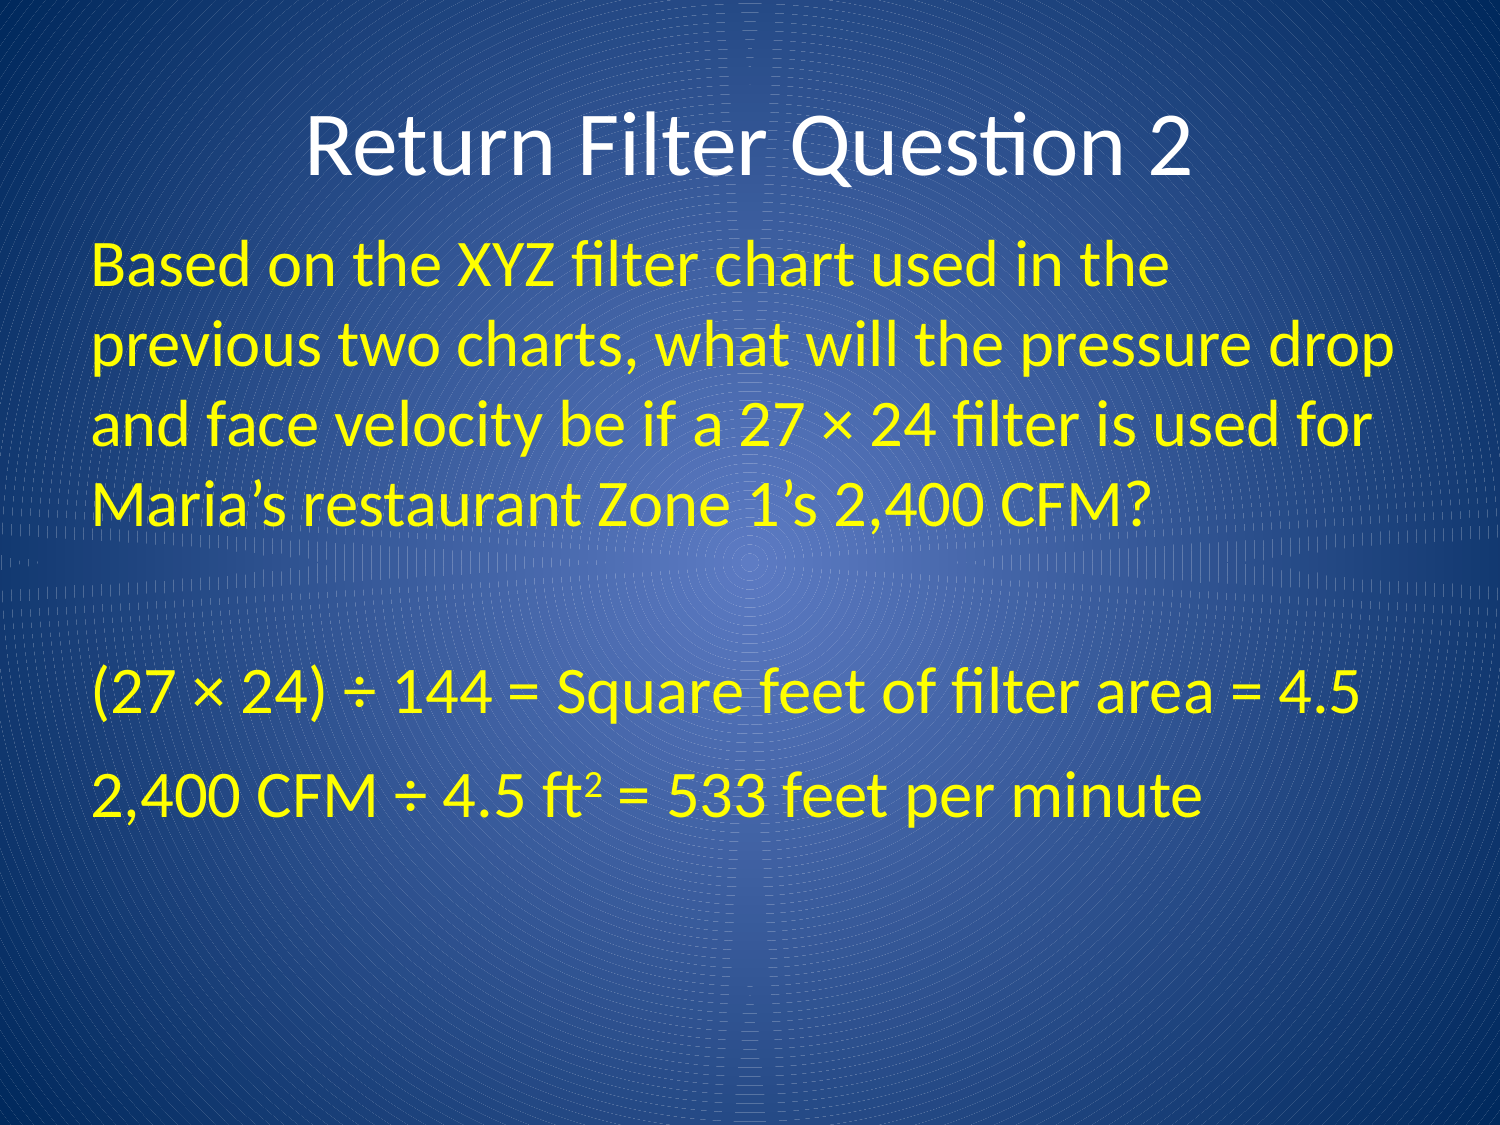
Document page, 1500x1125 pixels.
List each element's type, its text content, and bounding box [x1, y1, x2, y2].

text_box 2,400 CFM ÷ 4.5 ft2 = 533 feet per minute [74, 650, 1425, 1063]
title Return Filter Question 2 [75, 45, 1425, 212]
list Based on the XYZ filter chart used in the previous two charts, what will the pressure drop and face velocity be if a 27 × 24 filter is used for Maria’s restaurant Zone 1’s 2,400 CFM? (27 × 24) ÷ 144 = Square feet of filter area = 4.5 [75, 212, 1425, 650]
